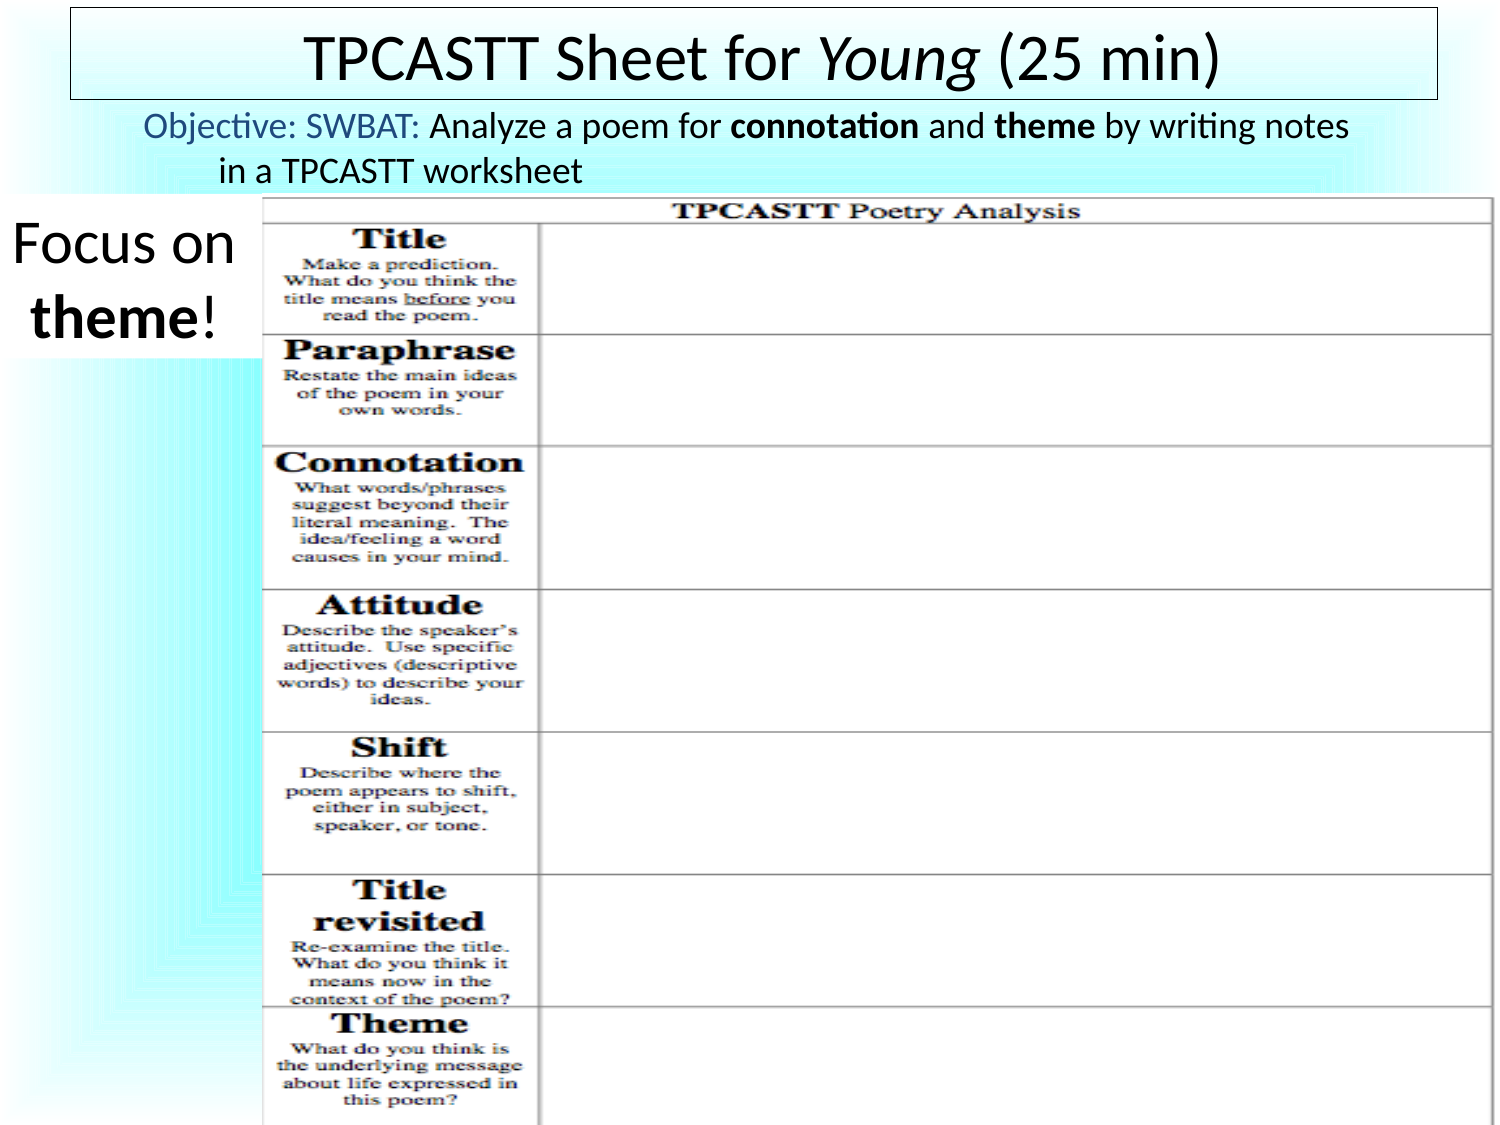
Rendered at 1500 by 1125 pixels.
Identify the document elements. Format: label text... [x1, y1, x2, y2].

picture [262, 193, 1500, 1125]
title TPCASTT Sheet for Young (25 min) [70, 7, 1438, 100]
text_box Objective: SWBAT: Analyze a poem for connotation and theme by writing notes in a TPCASTT worksheet [24, 93, 1367, 193]
text_box Focus on theme! [0, 193, 261, 359]
